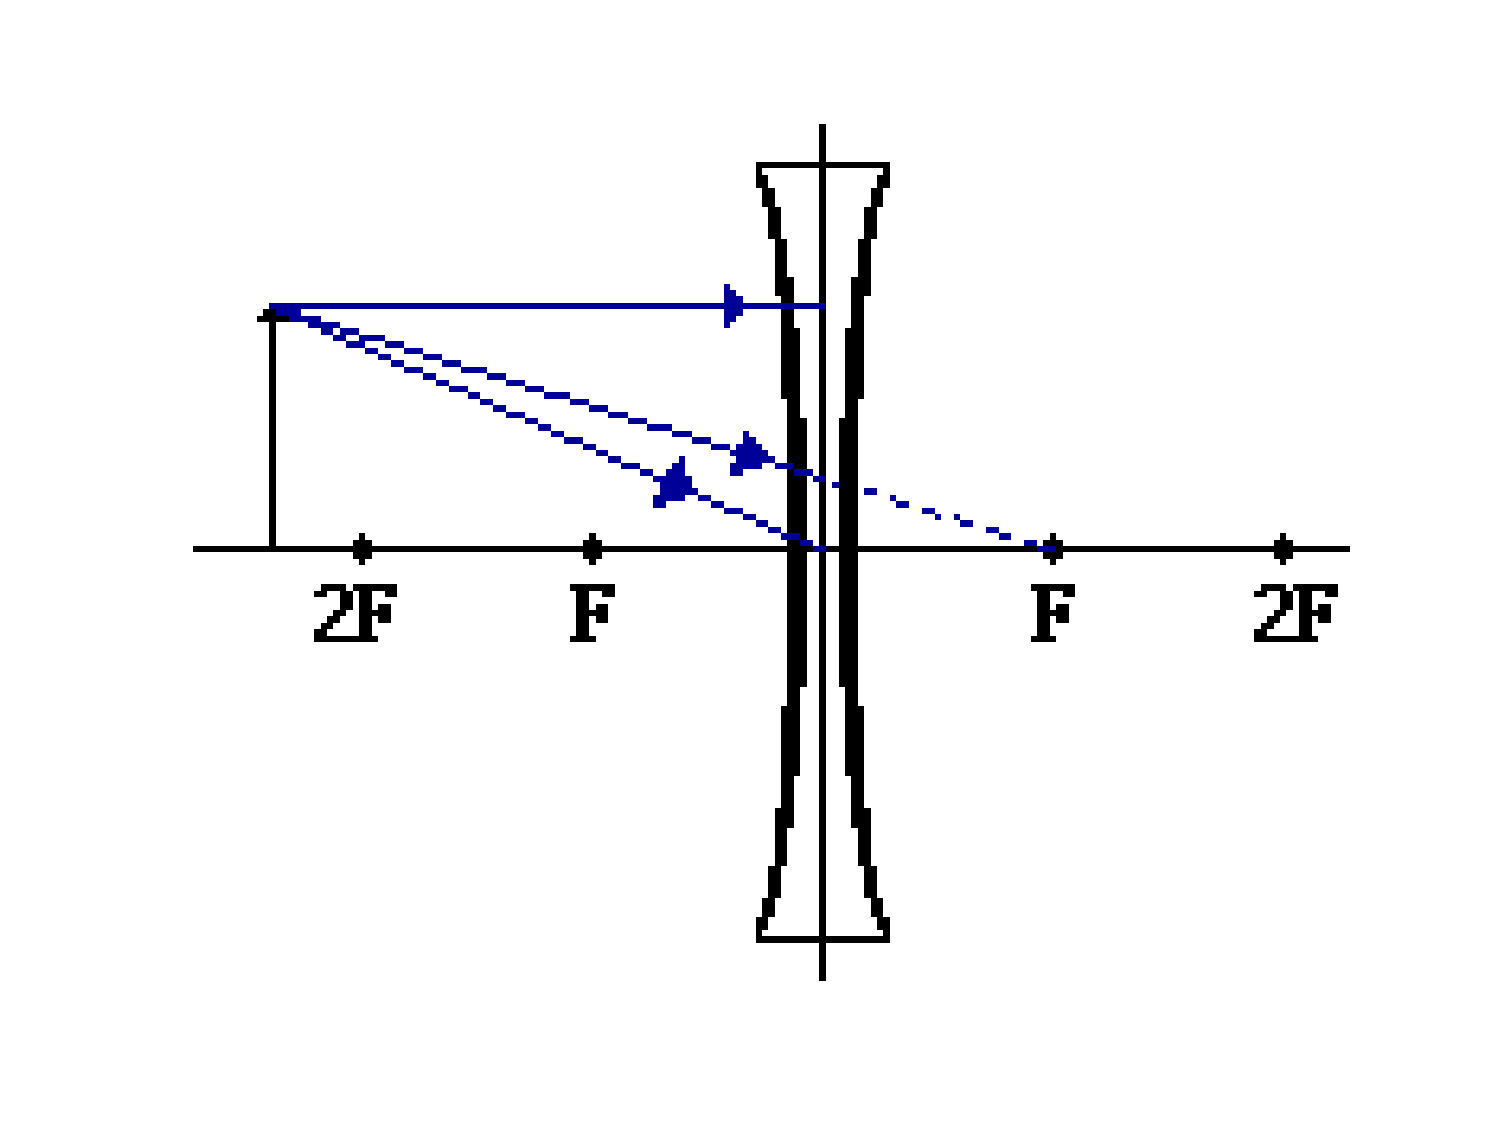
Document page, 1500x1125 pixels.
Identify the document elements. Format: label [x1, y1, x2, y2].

picture [142, 124, 1370, 988]
